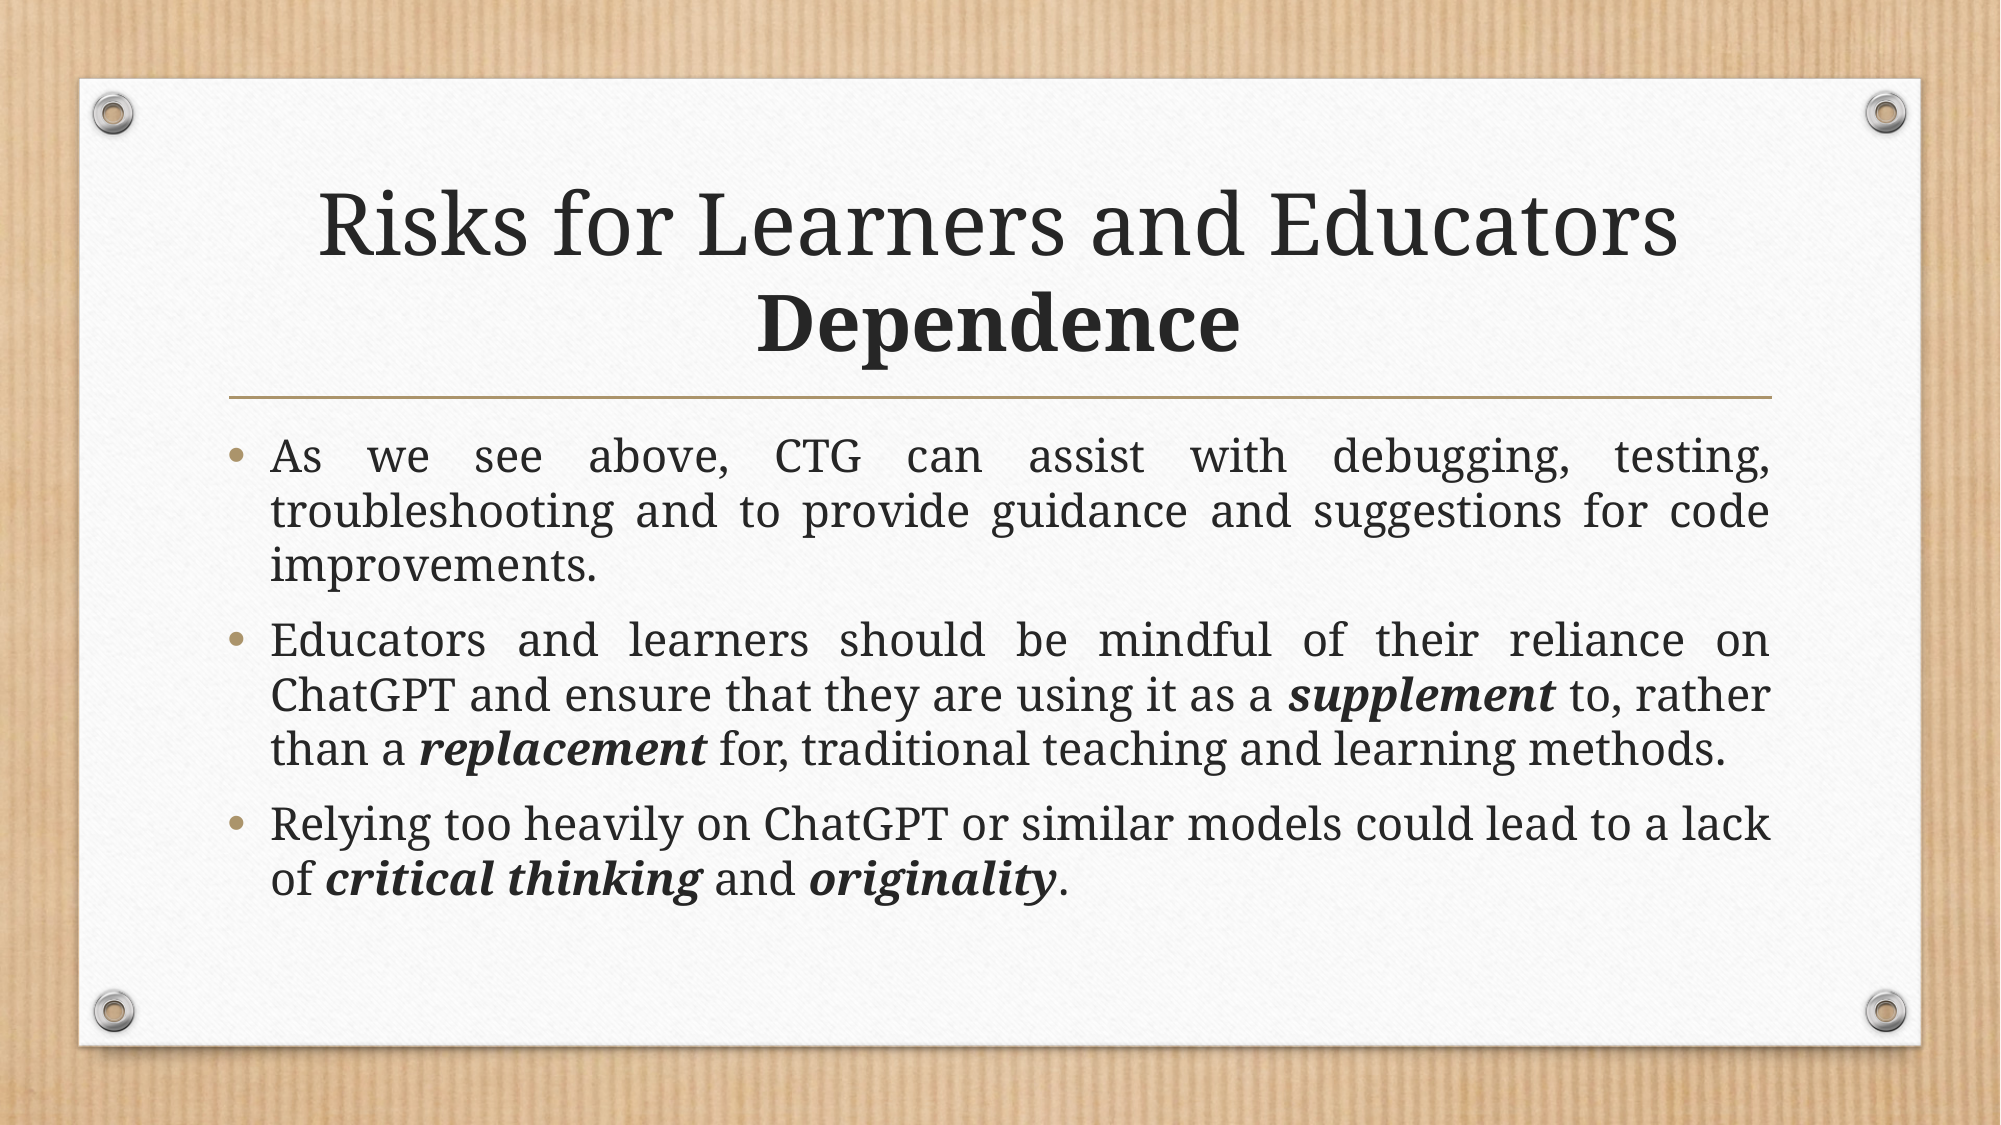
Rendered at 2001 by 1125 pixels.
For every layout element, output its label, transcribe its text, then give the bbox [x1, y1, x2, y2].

list As we see above, CTG can assist with debugging, testing, troubleshooting and to provide guidance and suggestions for code improvements. Educators and learners should be mindful of their reliance on ChatGPT and ensure that they are using it as a supplement to, rather than a replacement for, traditional teaching and learning methods. Relying too heavily on ChatGPT or similar models could lead to a lack of critical thinking and originality. [212, 419, 1788, 964]
title Risks for Learners and Educators Dependence [212, 161, 1788, 375]
picture [0, 0, 2001, 1125]
